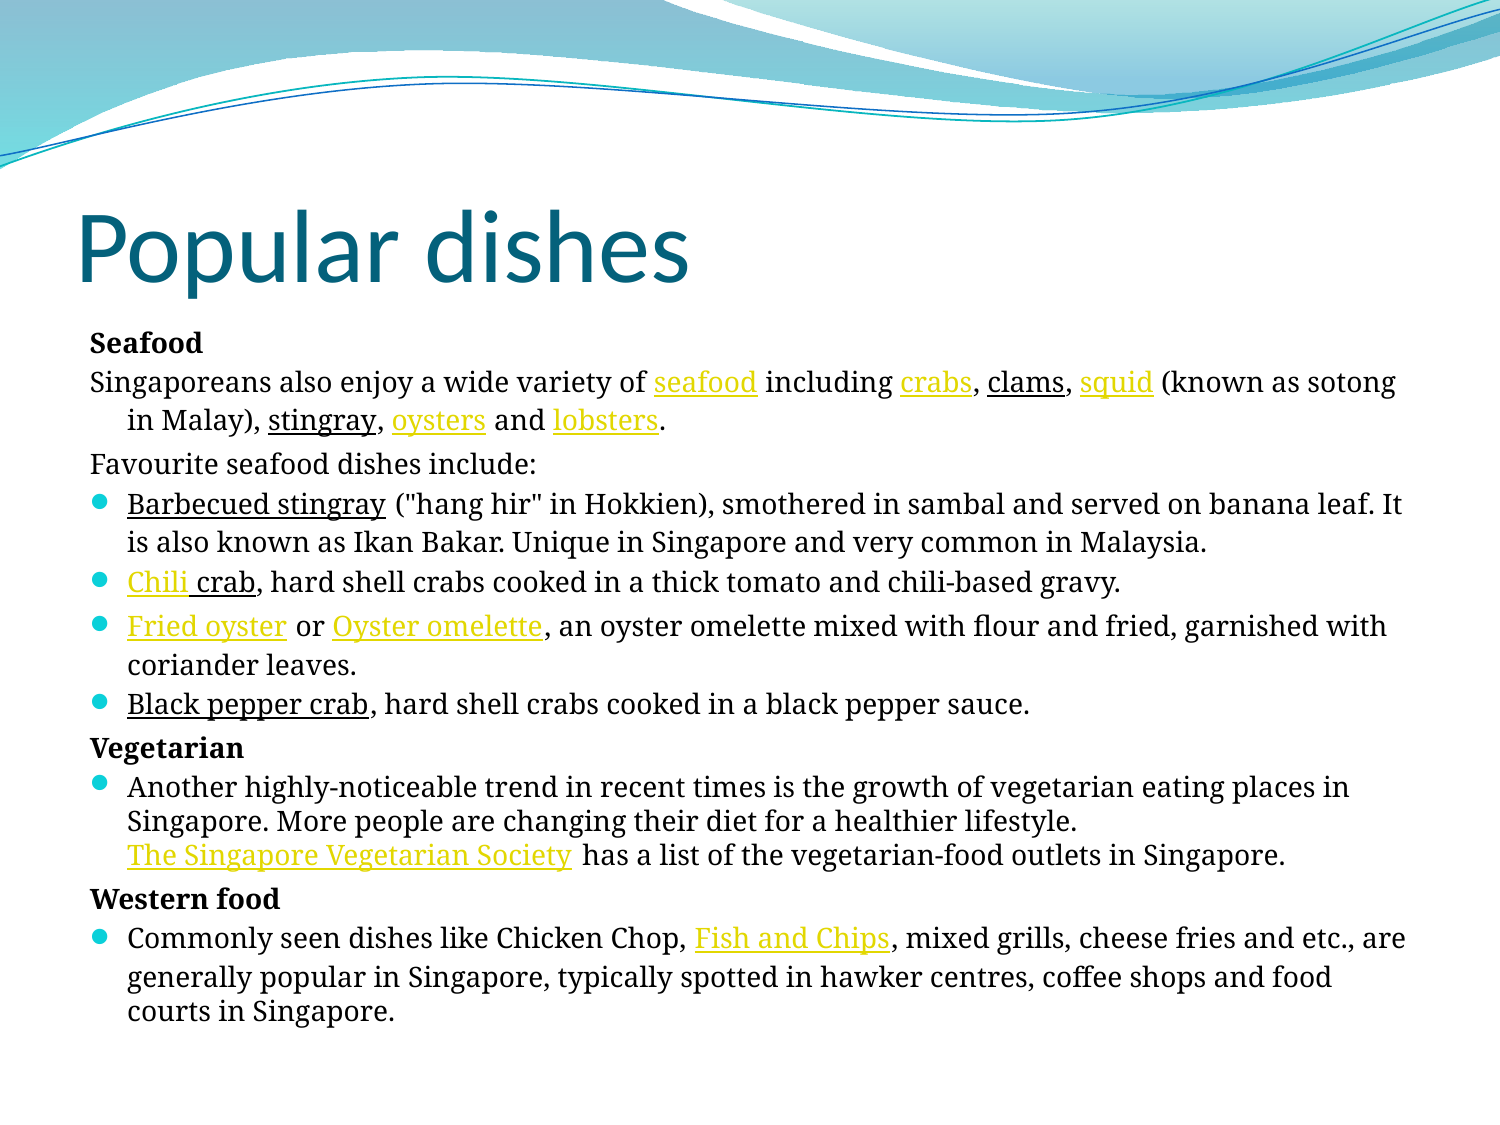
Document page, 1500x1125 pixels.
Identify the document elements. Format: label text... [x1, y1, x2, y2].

list Seafood Singaporeans also enjoy a wide variety of seafood including crabs, clams, squid (known as sotong in Malay), stingray, oysters and lobsters. Favourite seafood dishes include: Barbecued stingray ("hang hir" in Hokkien), smothered in sambal and served on banana leaf. It is also known as Ikan Bakar. Unique in Singapore and very common in Malaysia. Chili crab, hard shell crabs cooked in a thick tomato and chili-based gravy. Fried oyster or Oyster omelette, an oyster omelette mixed with flour and fried, garnished with coriander leaves. Black pepper crab, hard shell crabs cooked in a black pepper sauce. Vegetarian Another highly-noticeable trend in recent times is the growth of vegetarian eating places in Singapore. More people are changing their diet for a healthier lifestyle. The Singapore Vegetarian Society has a list of the vegetarian-food outlets in Singapore. Western food Commonly seen dishes like Chicken Chop, Fish and Chips, mixed grills, cheese fries and etc., are generally popular in Singapore, typically spotted in hawker centres, coffee shops and food courts in Singapore. [75, 317, 1425, 1038]
title Popular dishes [75, 115, 1425, 303]
